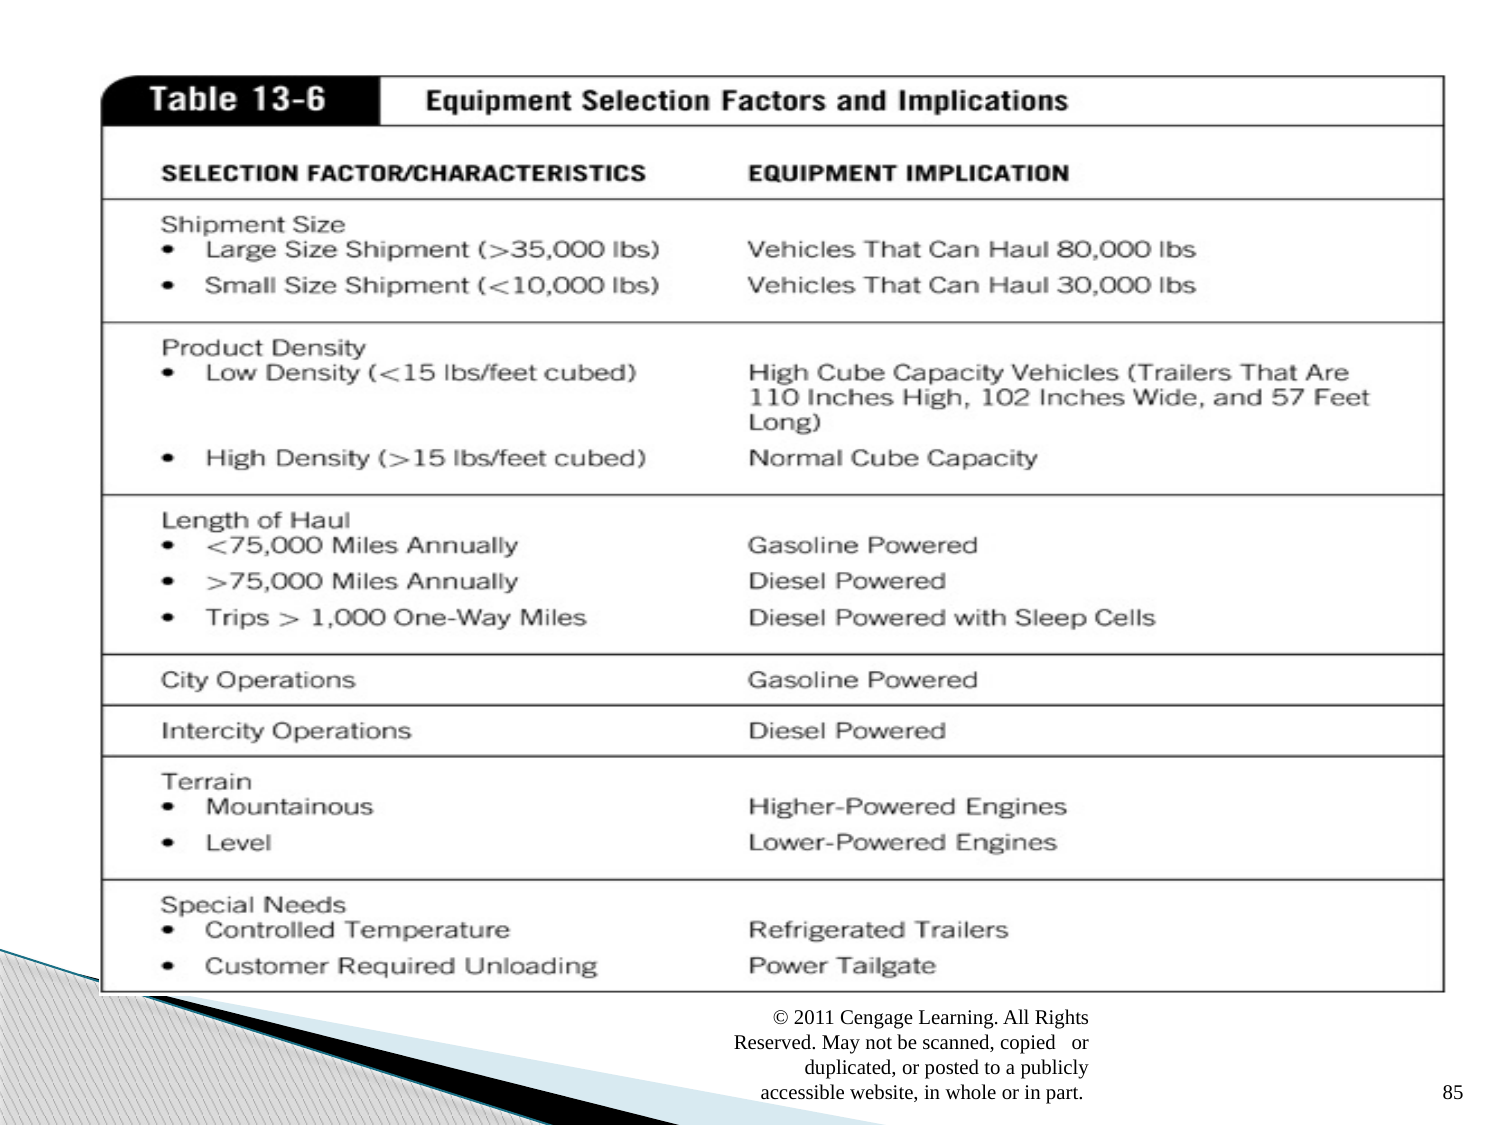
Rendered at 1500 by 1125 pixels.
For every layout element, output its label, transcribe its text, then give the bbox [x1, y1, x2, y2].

slide_number 85 [1418, 1051, 1479, 1112]
footer © 2011 Cengage Learning. All Rights Reserved. May not be scanned, copied or duplicated, or posted to a publicly accessible website, in whole or in part. [718, 1051, 1105, 1112]
picture [99, 74, 1451, 996]
